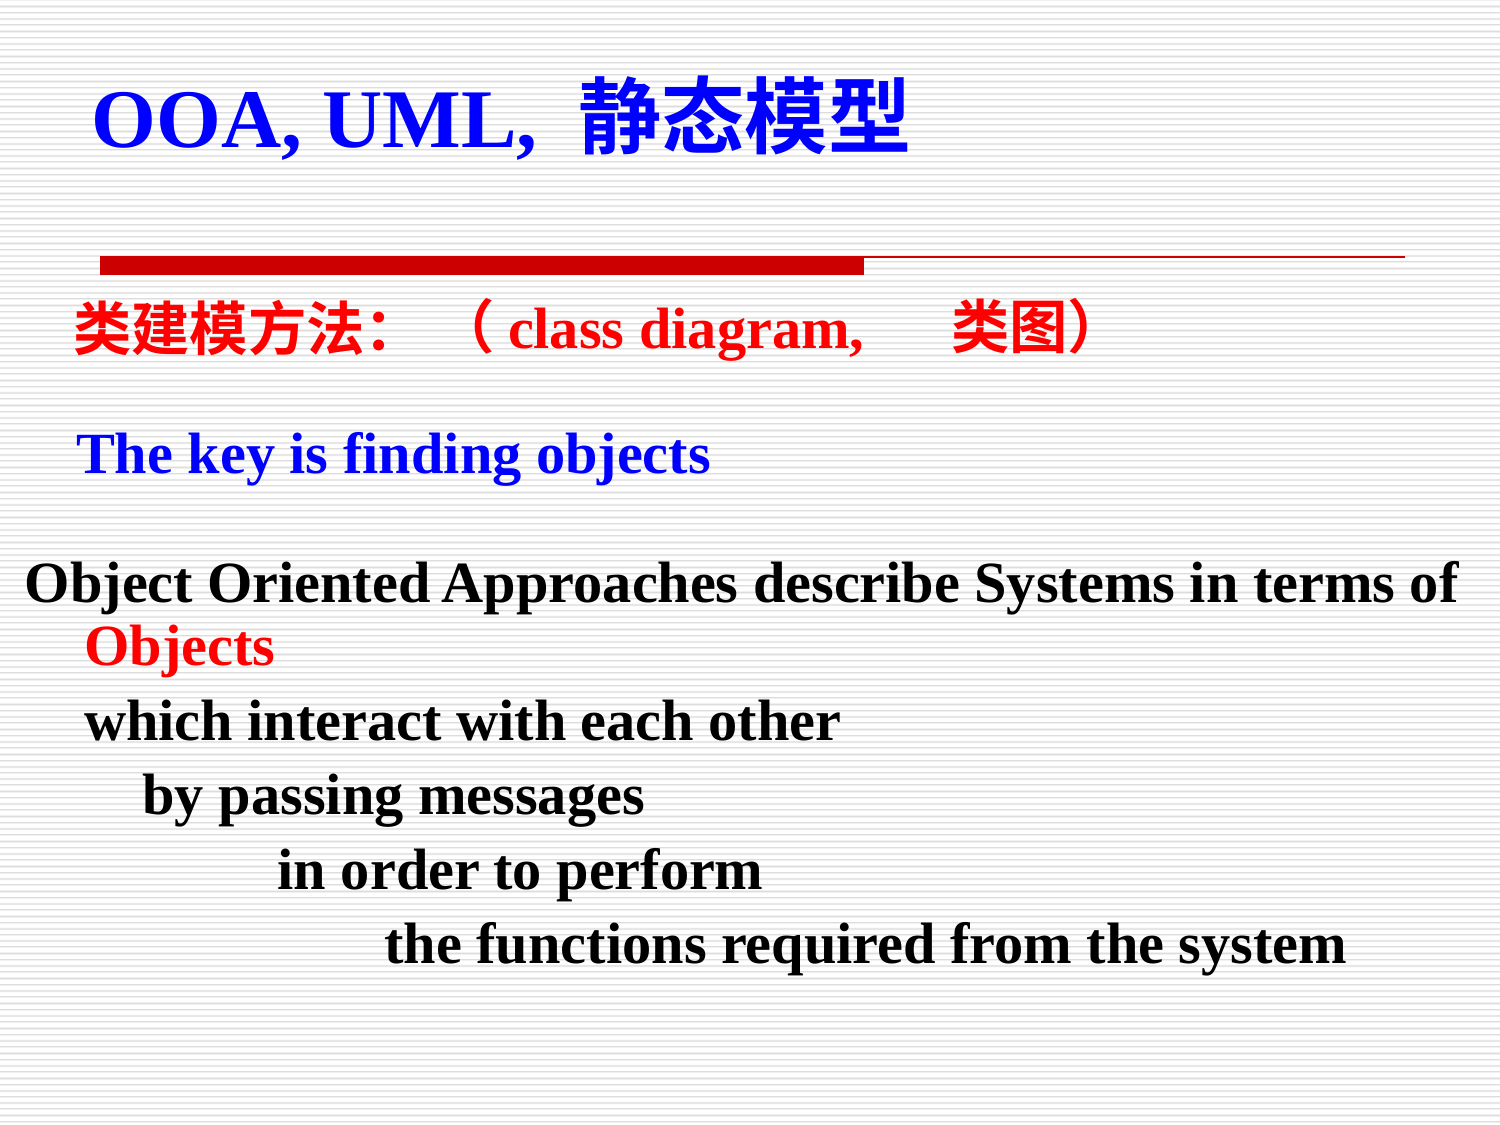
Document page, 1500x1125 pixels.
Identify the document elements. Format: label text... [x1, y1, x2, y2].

text_box Object Oriented Approaches describe Systems in terms of Objects which interact with each other by passing messages in order to perform the functions required from the system [10, 544, 1500, 1065]
text_box OOA, UML, 静态模型 [77, 67, 926, 173]
text_box （class diagram, 类图） [408, 290, 1126, 361]
picture [0, 0, 1500, 1125]
text_box 类建模方法： [73, 292, 424, 363]
text_box The key is finding objects [76, 414, 712, 485]
